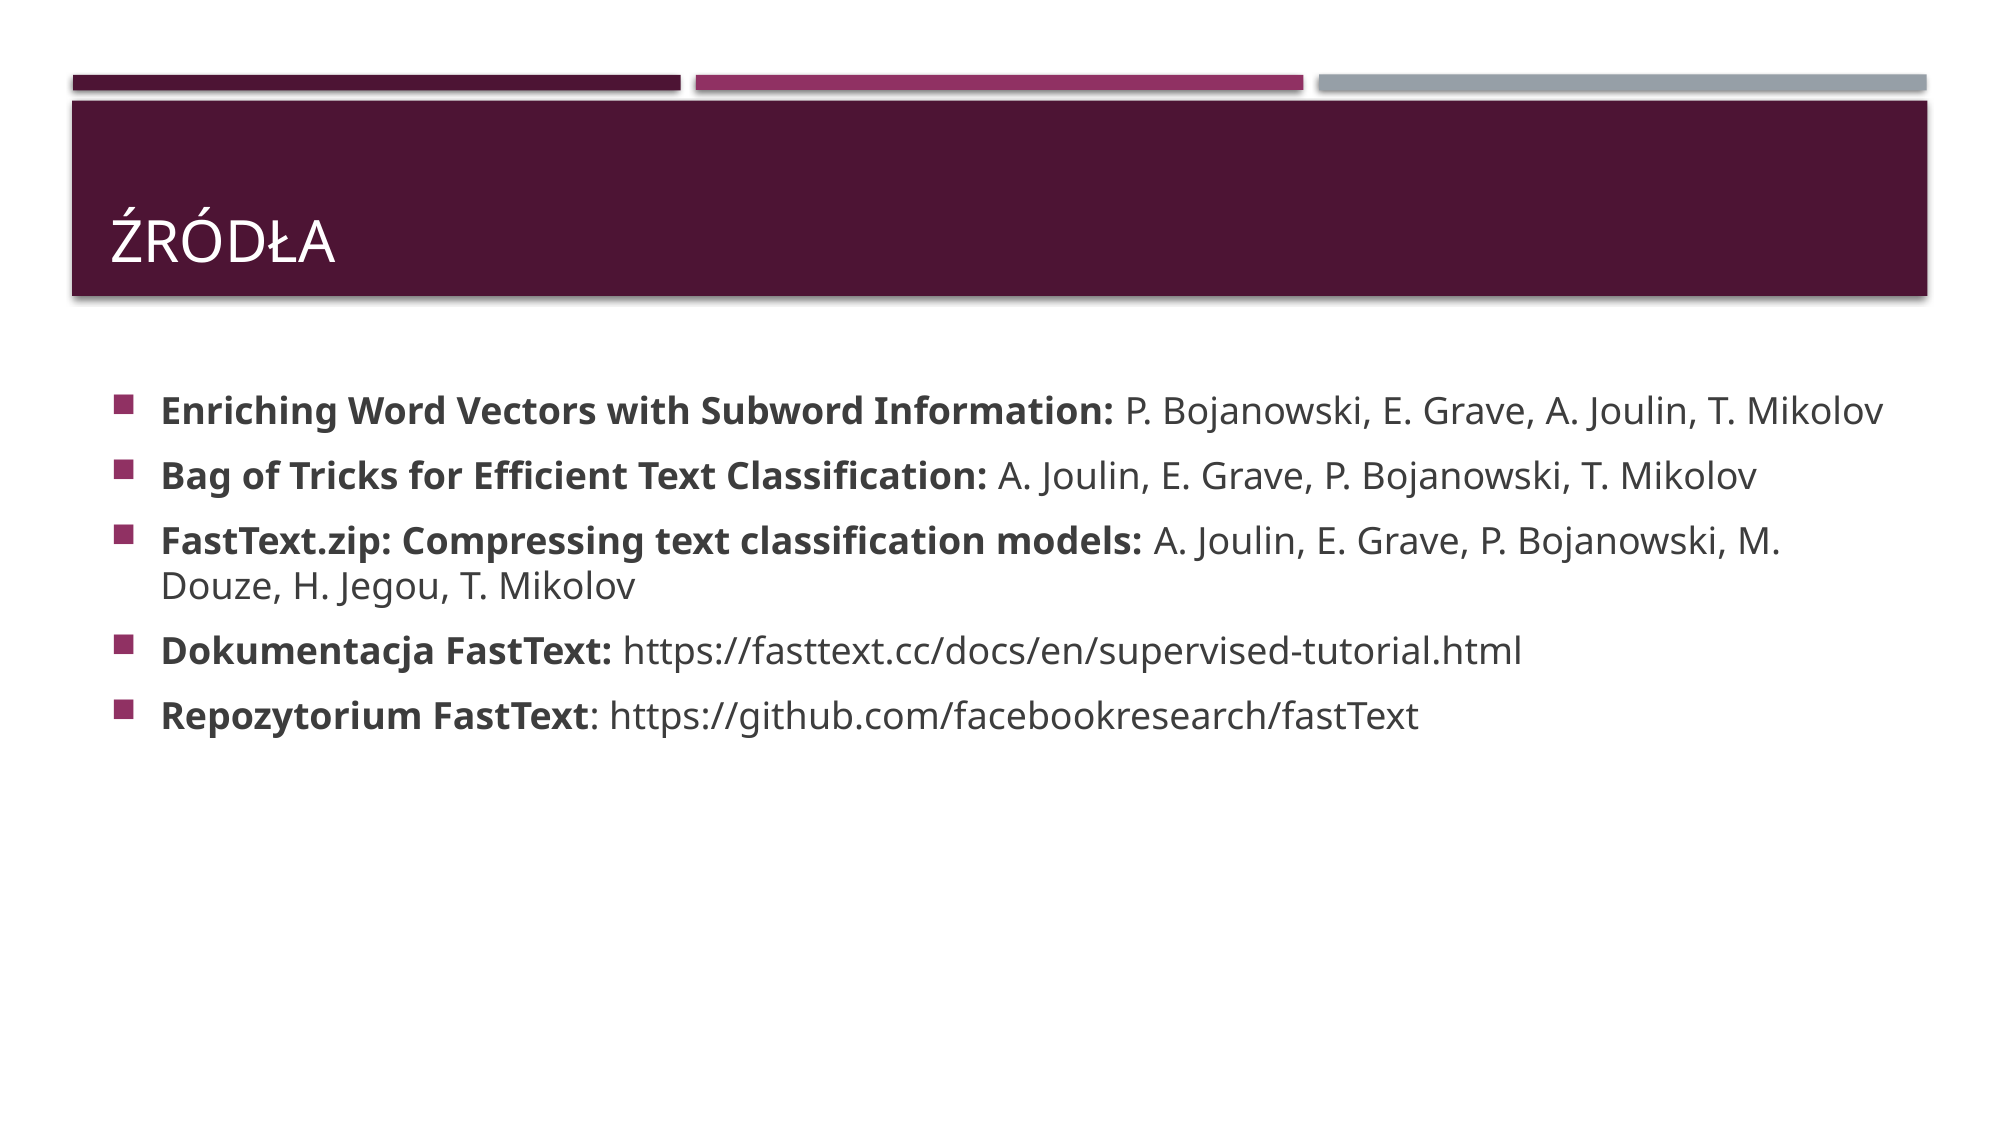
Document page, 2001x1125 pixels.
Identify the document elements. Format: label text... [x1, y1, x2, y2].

list Enriching Word Vectors with Subword Information: P. Bojanowski, E. Grave, A. Joulin, T. Mikolov Bag of Tricks for Efficient Text Classification: A. Joulin, E. Grave, P. Bojanowski, T. Mikolov FastText.zip: Compressing text classification models: A. Joulin, E. Grave, P. Bojanowski, M. Douze, H. Jegou, T. Mikolov Dokumentacja FastText: https://fasttext.cc/docs/en/supervised-tutorial.html Repozytorium FastText: https://github.com/facebookresearch/fastText [95, 357, 1905, 962]
title ŹRÓDŁA [95, 115, 1905, 282]
